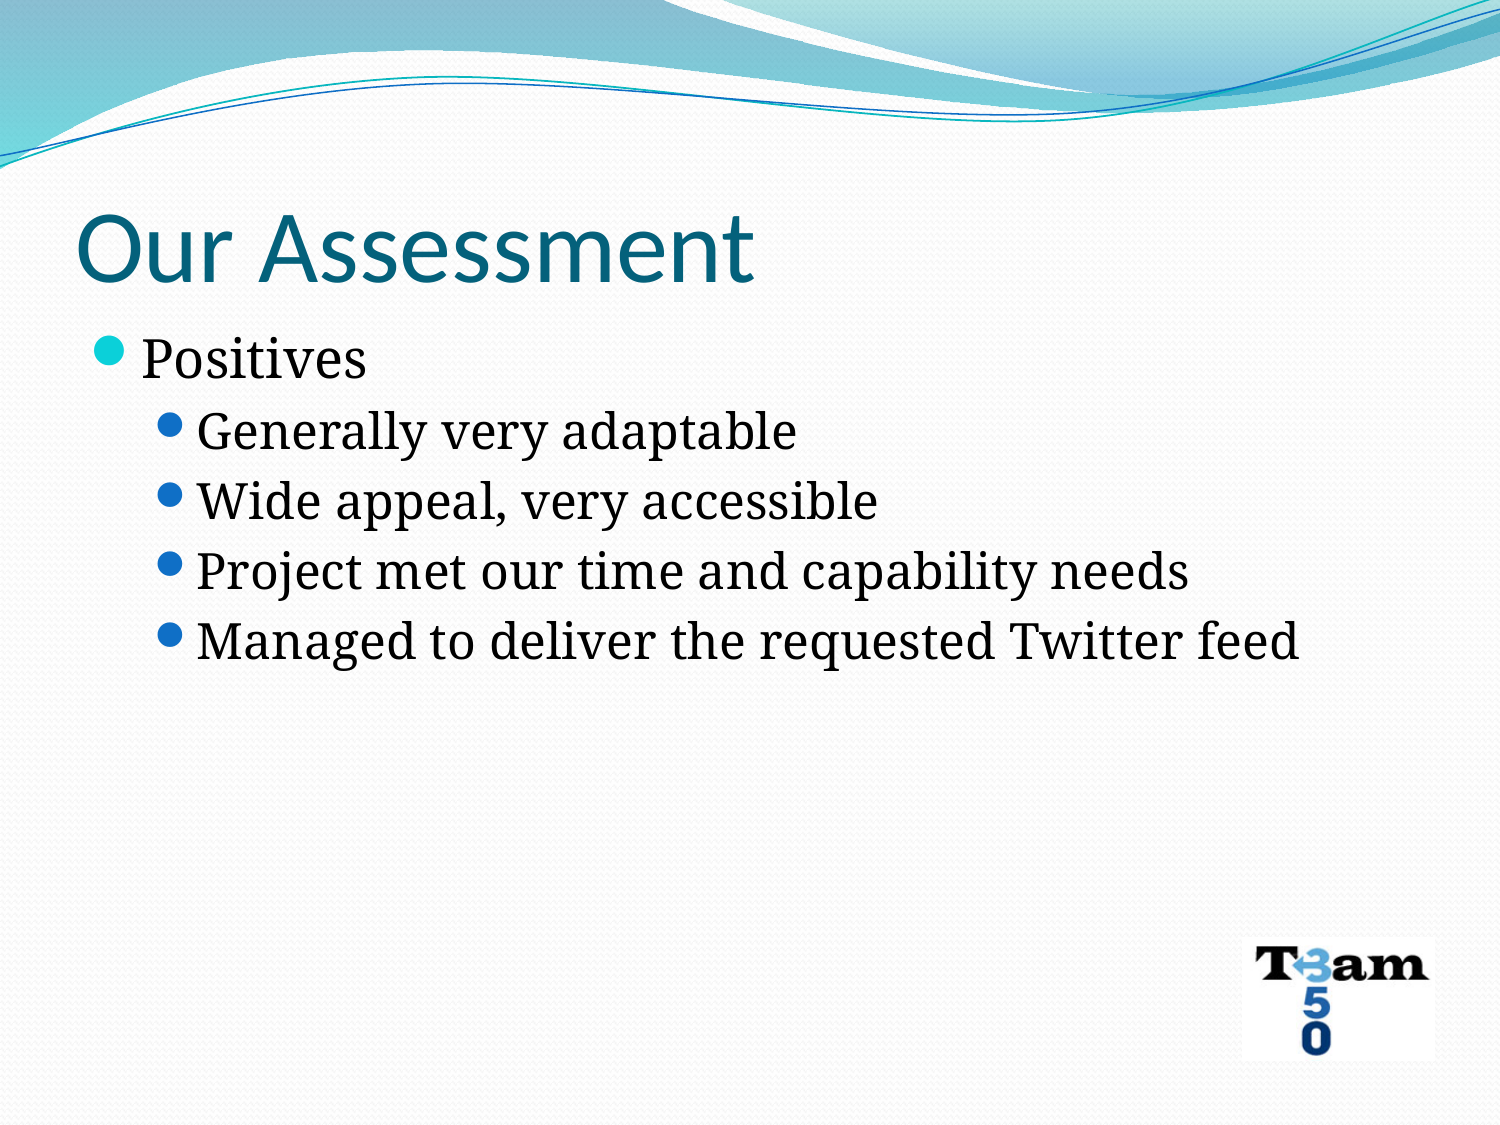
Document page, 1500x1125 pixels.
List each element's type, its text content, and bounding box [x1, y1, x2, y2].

title Our Assessment [75, 115, 1425, 303]
list Positives Generally very adaptable Wide appeal, very accessible Project met our time and capability needs Managed to deliver the requested Twitter feed [75, 317, 1425, 1038]
picture [1241, 937, 1435, 1061]
